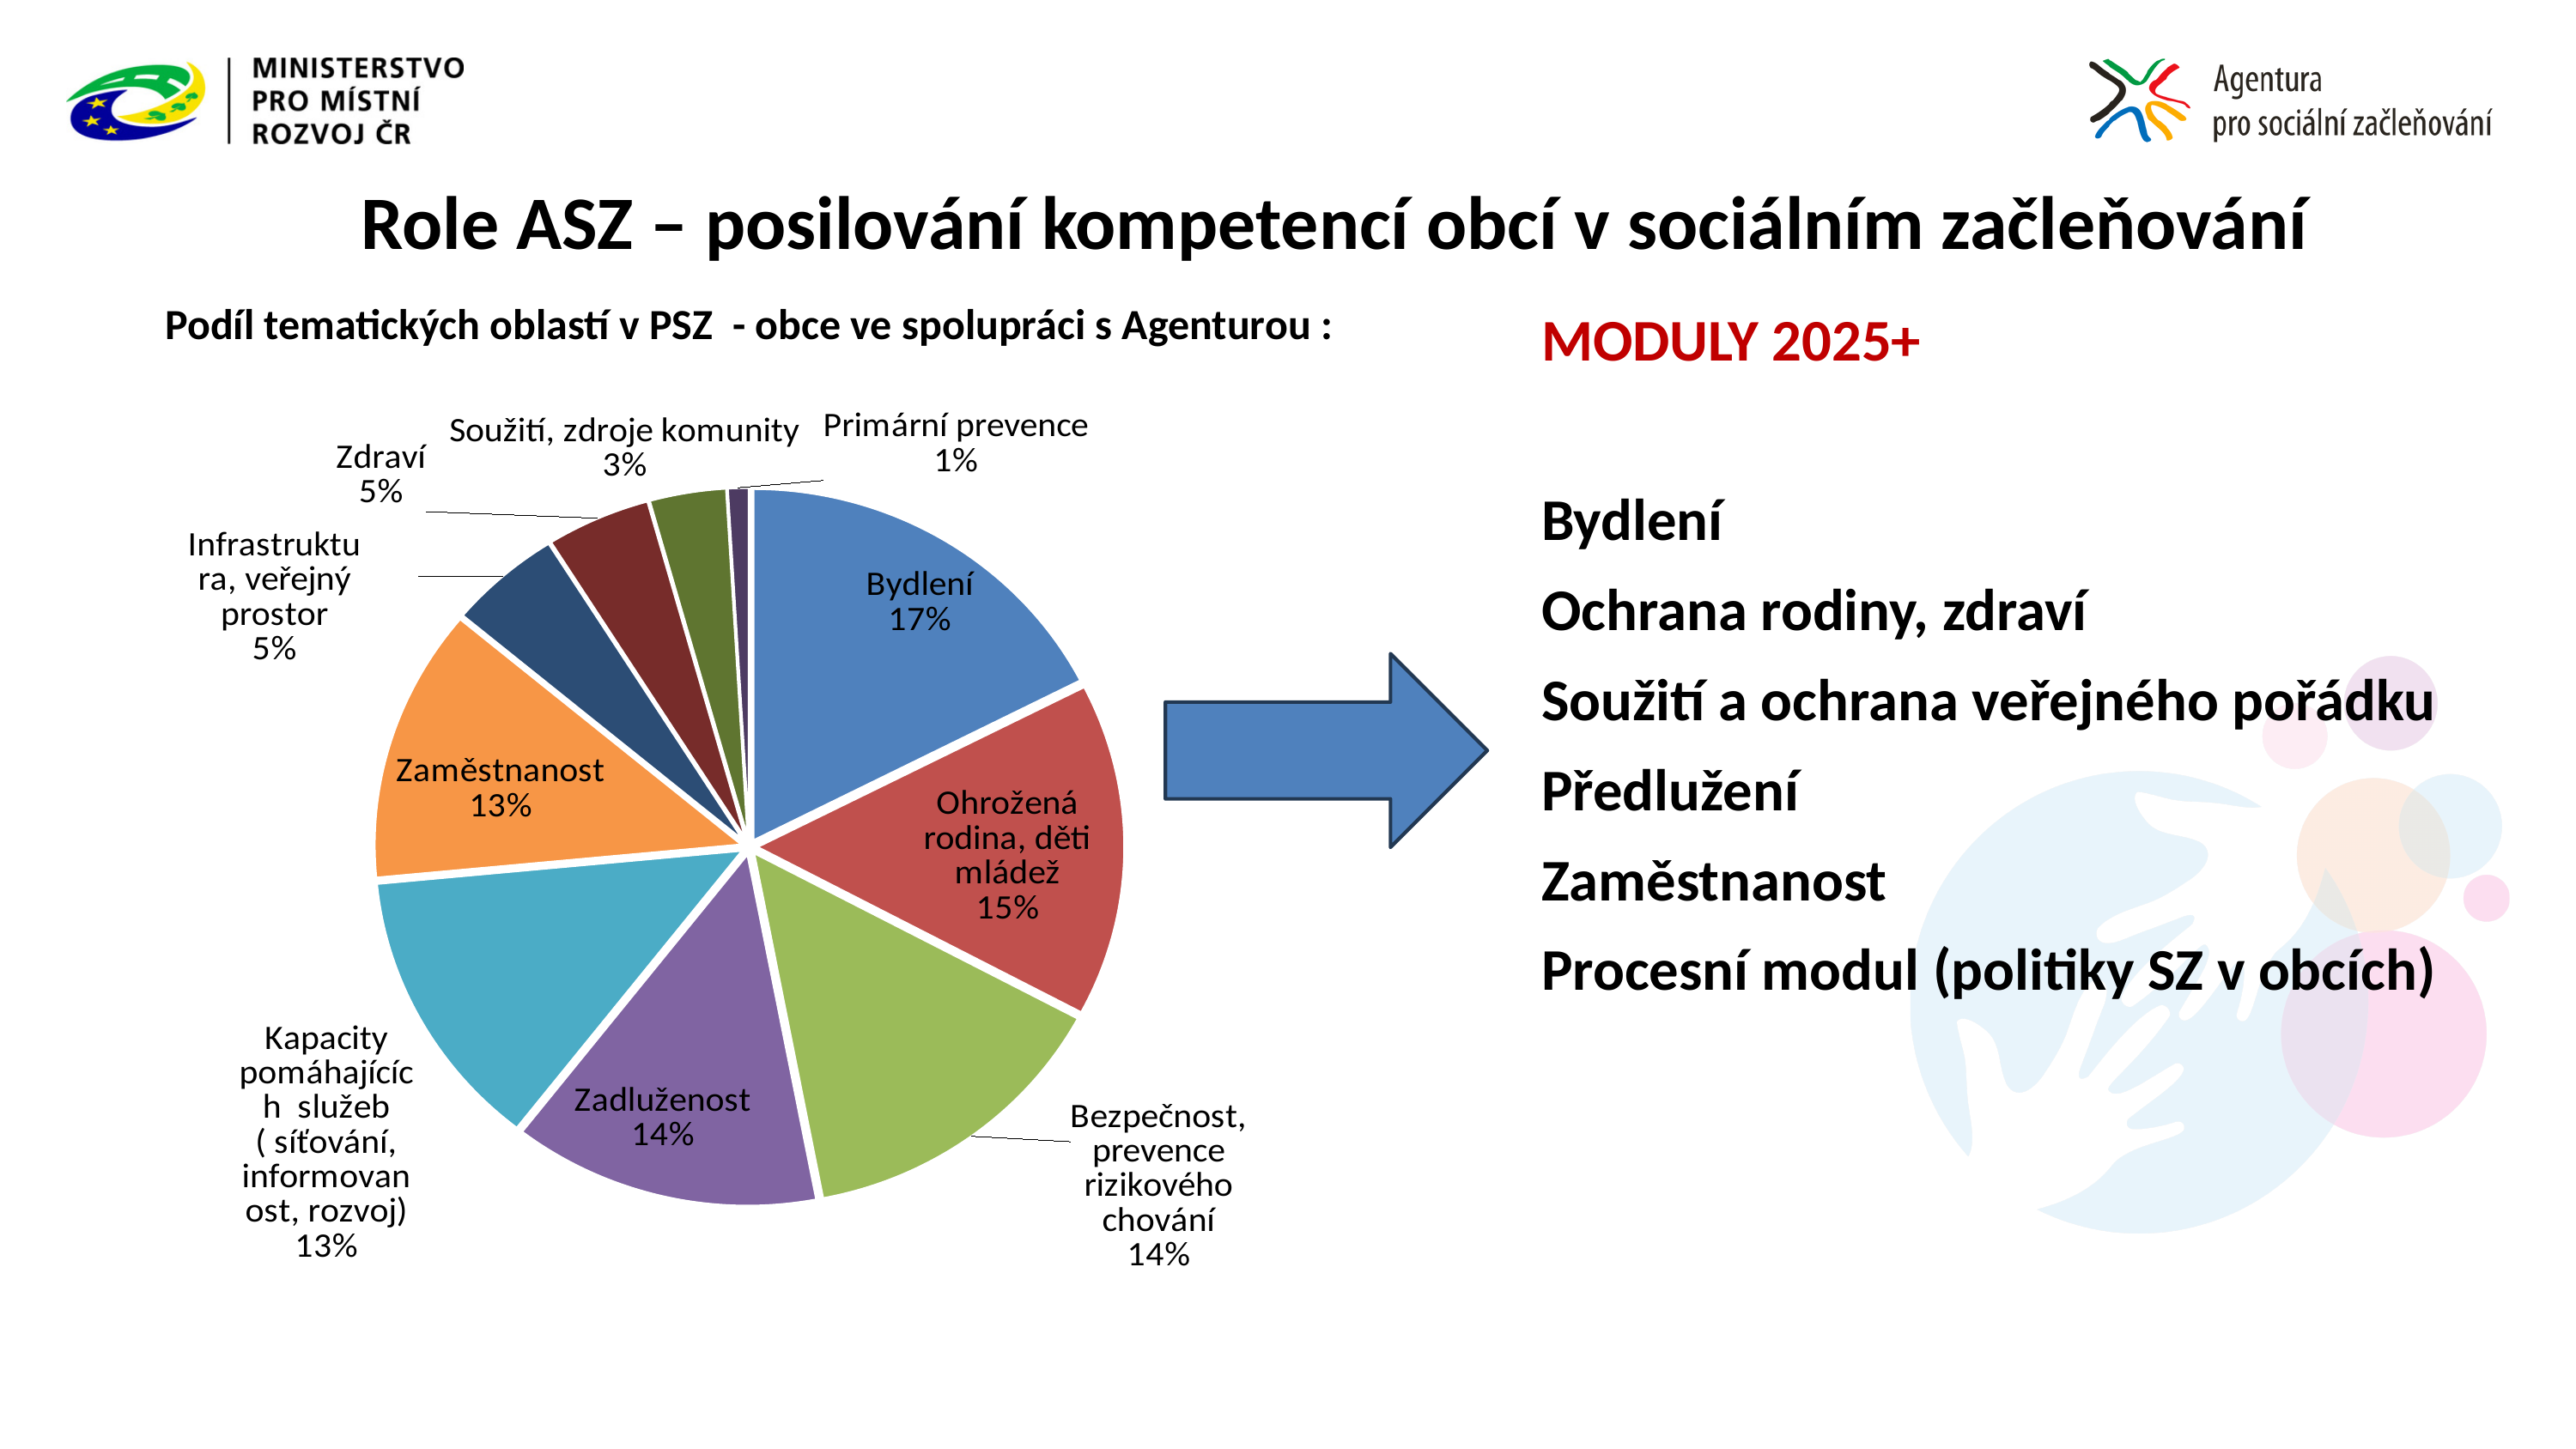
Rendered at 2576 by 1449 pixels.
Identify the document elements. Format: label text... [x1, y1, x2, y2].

title Role ASZ – posilování kompetencí obcí v sociálním začleňování [346, 150, 2324, 312]
picture [66, 58, 464, 144]
text_box MODULY 2025+ Bydlení Ochrana rodiny, zdraví Soužití a ochrana veřejného pořádku Předlužení Zaměstnanost Procesní modul (politiky SZ v obcích) [1528, 290, 2520, 1009]
picture [2071, 40, 2510, 161]
text_box Podíl tematických oblastí v PSZ - obce ve spolupráci s Agenturou : [152, 290, 1350, 355]
text_box [1340, 652, 1490, 850]
chart [167, 357, 1336, 1316]
